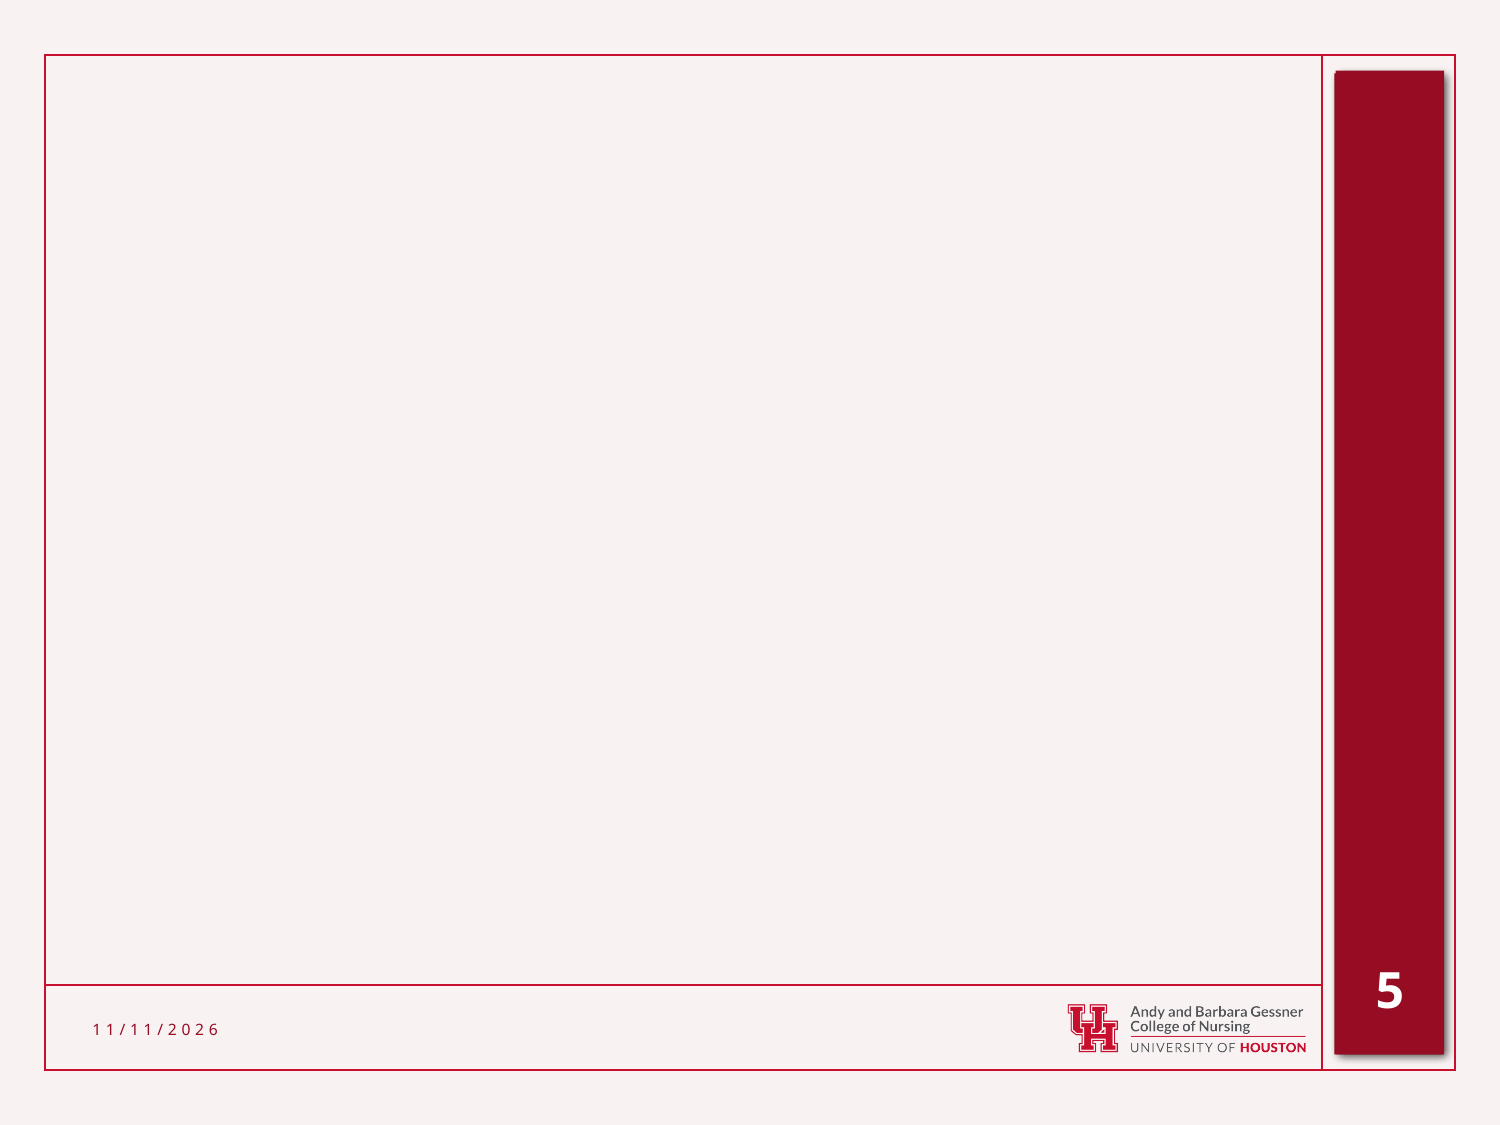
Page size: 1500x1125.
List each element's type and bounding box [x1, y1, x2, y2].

slide_number [77, 1007, 466, 1055]
picture [1063, 992, 1331, 1065]
